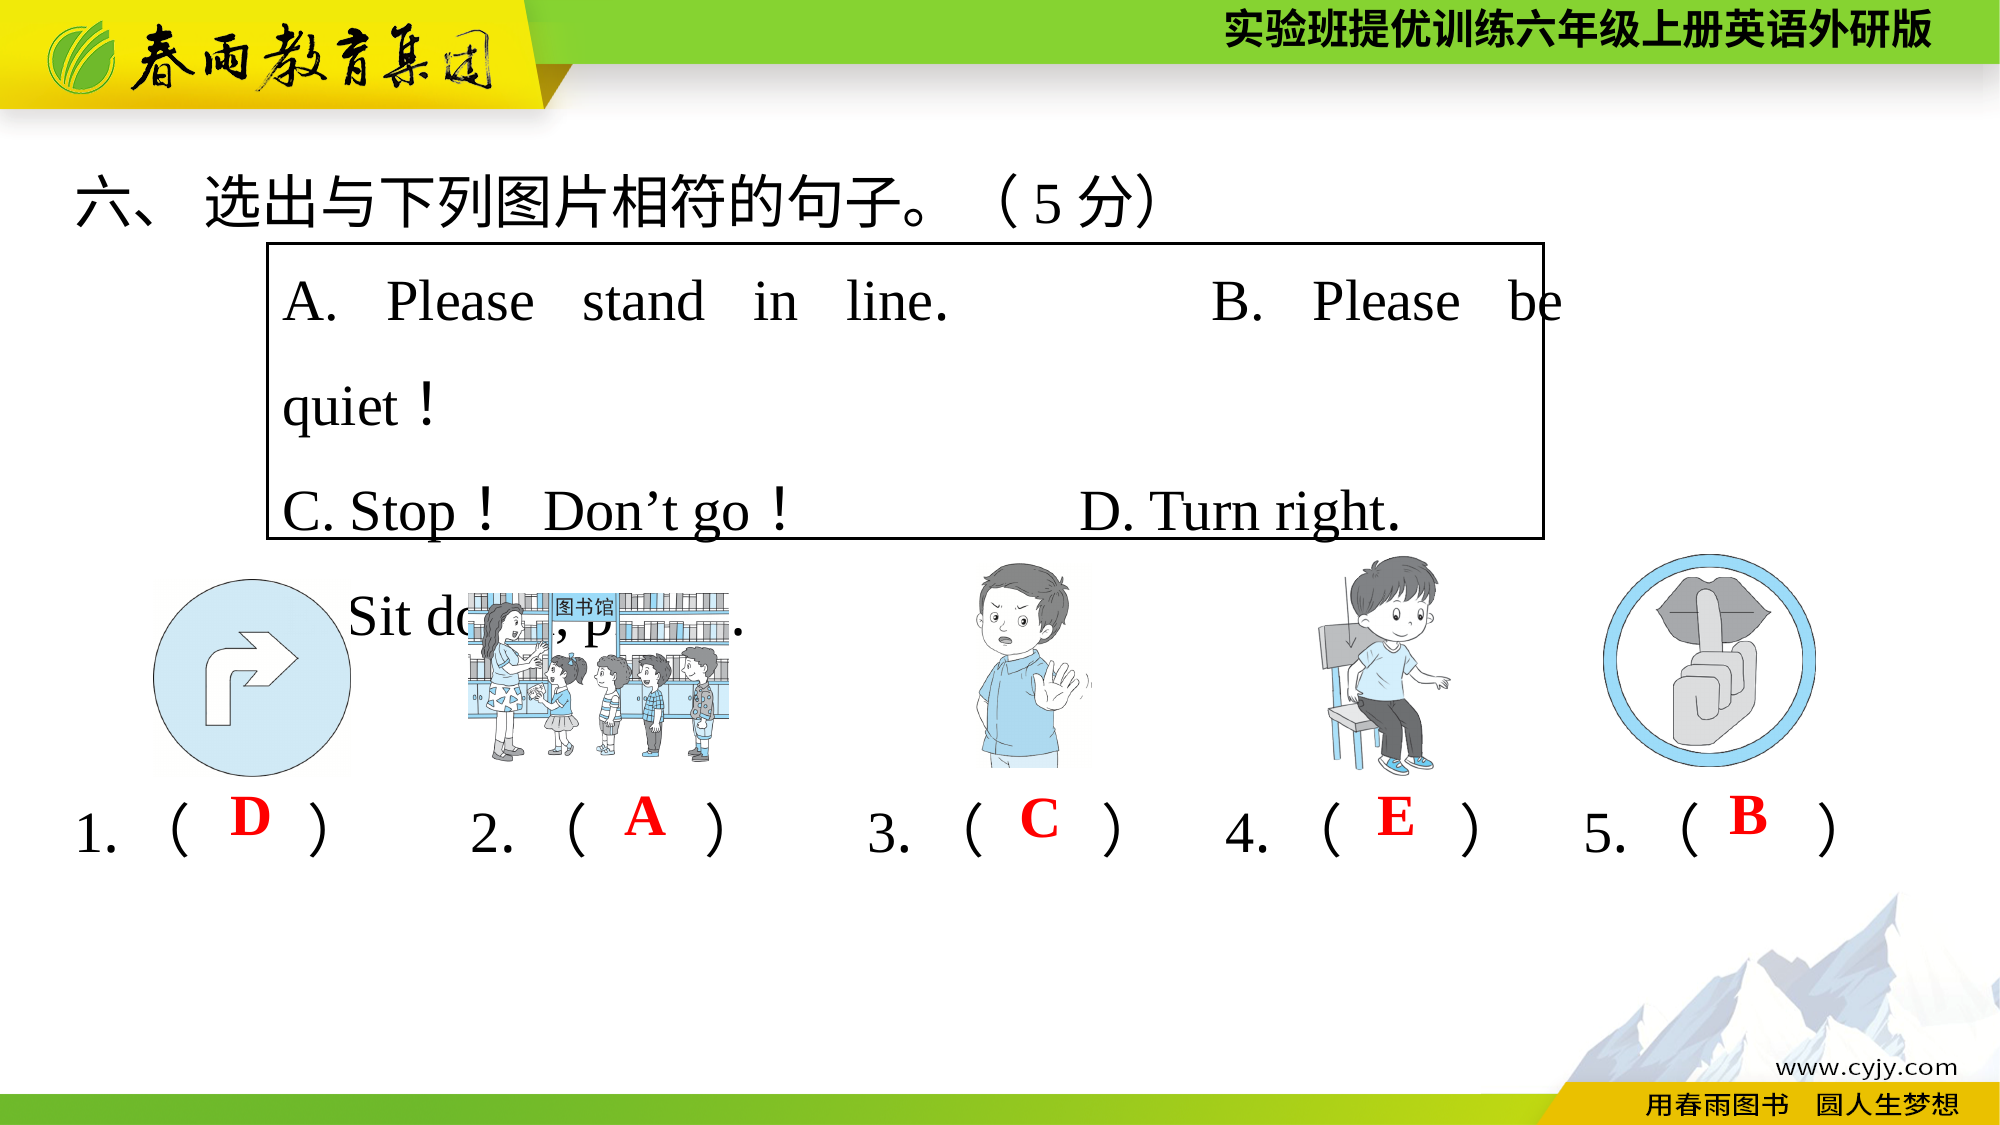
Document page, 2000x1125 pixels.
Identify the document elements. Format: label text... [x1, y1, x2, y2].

text_box [267, 243, 1544, 539]
list 六、 选出与下列图片相符的句子。（5分） 1.（ ） 2.（ ） 3.（ ） 4.（ ） 5.（ ） [59, 122, 1944, 880]
text_box A. Please stand in line. B. Please be quiet！ C. Stop！Don’t go！ D. Turn right. E. Sit down, please. [267, 219, 1579, 655]
text_box A [610, 776, 682, 855]
text_box C [1004, 776, 1077, 857]
text_box D [215, 787, 288, 855]
text_box E [1362, 785, 1432, 855]
picture [0, 0, 2000, 1125]
text_box B [1715, 775, 1784, 854]
